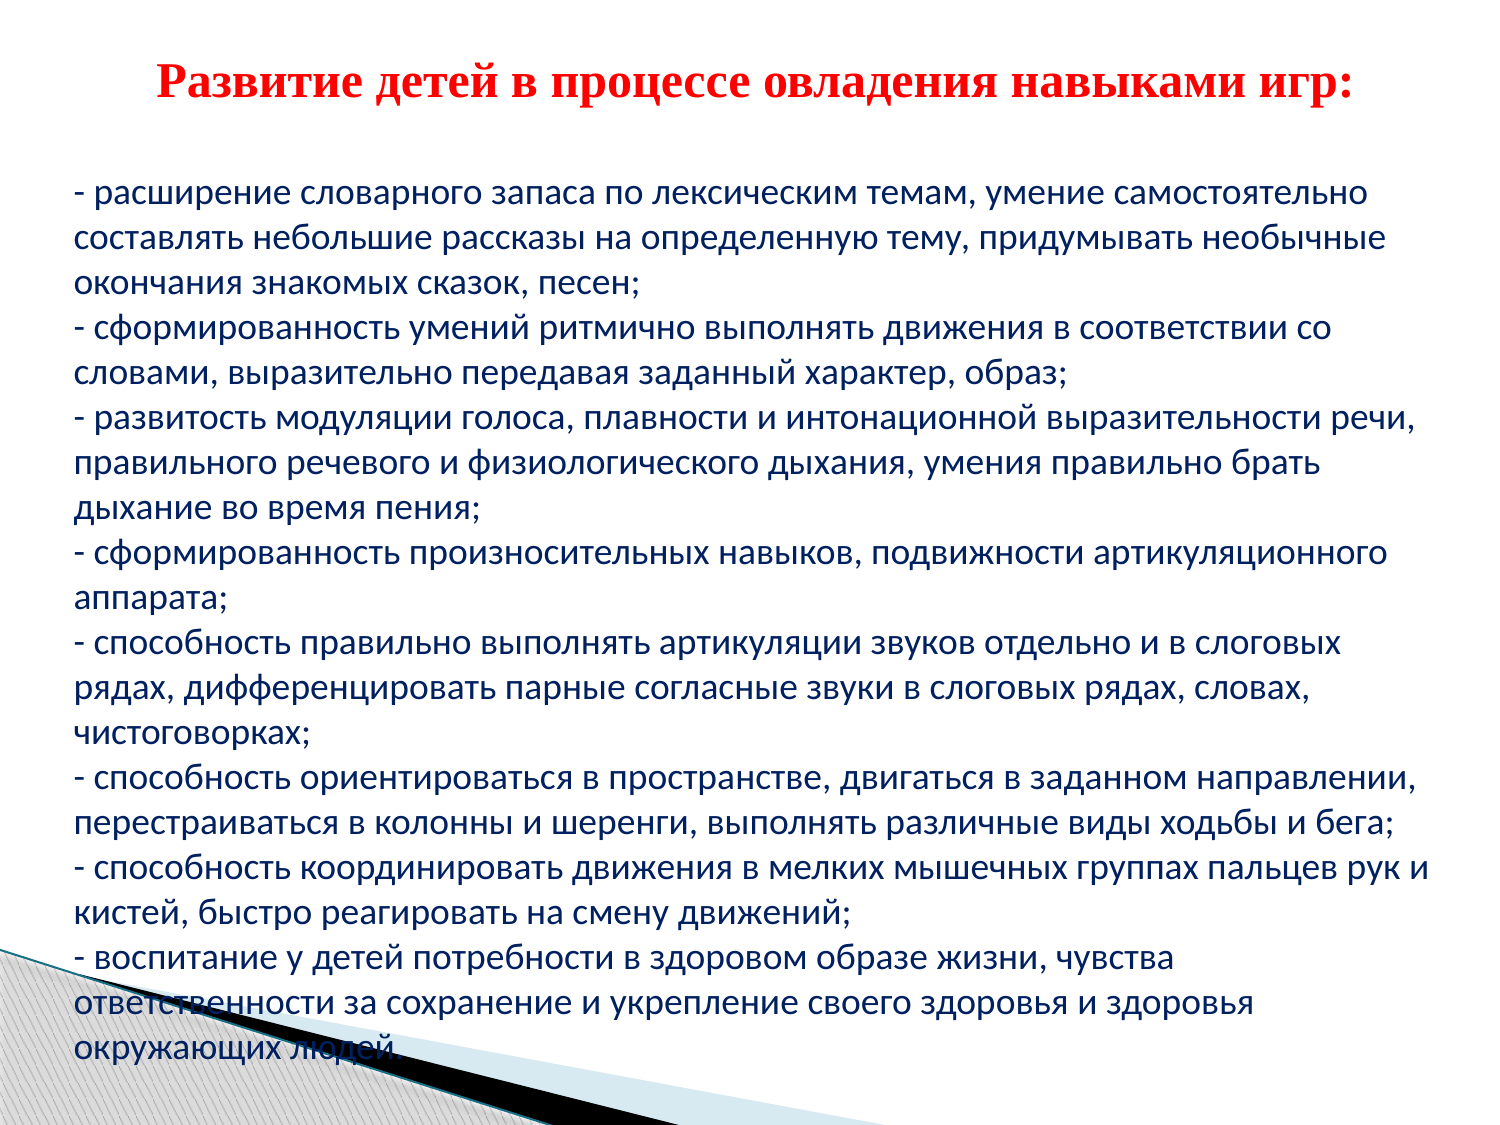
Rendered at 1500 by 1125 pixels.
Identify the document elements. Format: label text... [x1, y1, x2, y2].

text_box Развитие детей в процессе овладения навыками игр: - расширение словарного запаса по лексическим темам, умение самостоятельно составлять небольшие рассказы на определенную тему, придумывать необычные окончания знакомых сказок, песен; - сформированность умений ритмично выполнять движения в соответствии со словами, выразительно передавая заданный характер, образ; - развитость модуляции голоса, плавности и интонационной выразительности речи, правильного речевого и физиологического дыхания, умения правильно брать дыхание во время пения; - сформированность произносительных навыков, подвижности артикуляционного аппарата; - способность правильно выполнять артикуляции звуков отдельно и в слоговых рядах, дифференцировать парные согласные звуки в слоговых рядах, словах, чистоговорках; - способность ориентироваться в пространстве, двигаться в заданном направлении, перестраиваться в колонны и шеренги, выполнять различные виды ходьбы и бега; - способность координировать движения в мелких мышечных группах пальцев рук и кистей, быстро реагировать на смену движений; - воспитание у детей потребности в здоровом образе жизни, чувства ответственности за сохранение и укрепление своего здоровья и здоровья окружающих людей. [58, 39, 1453, 1120]
